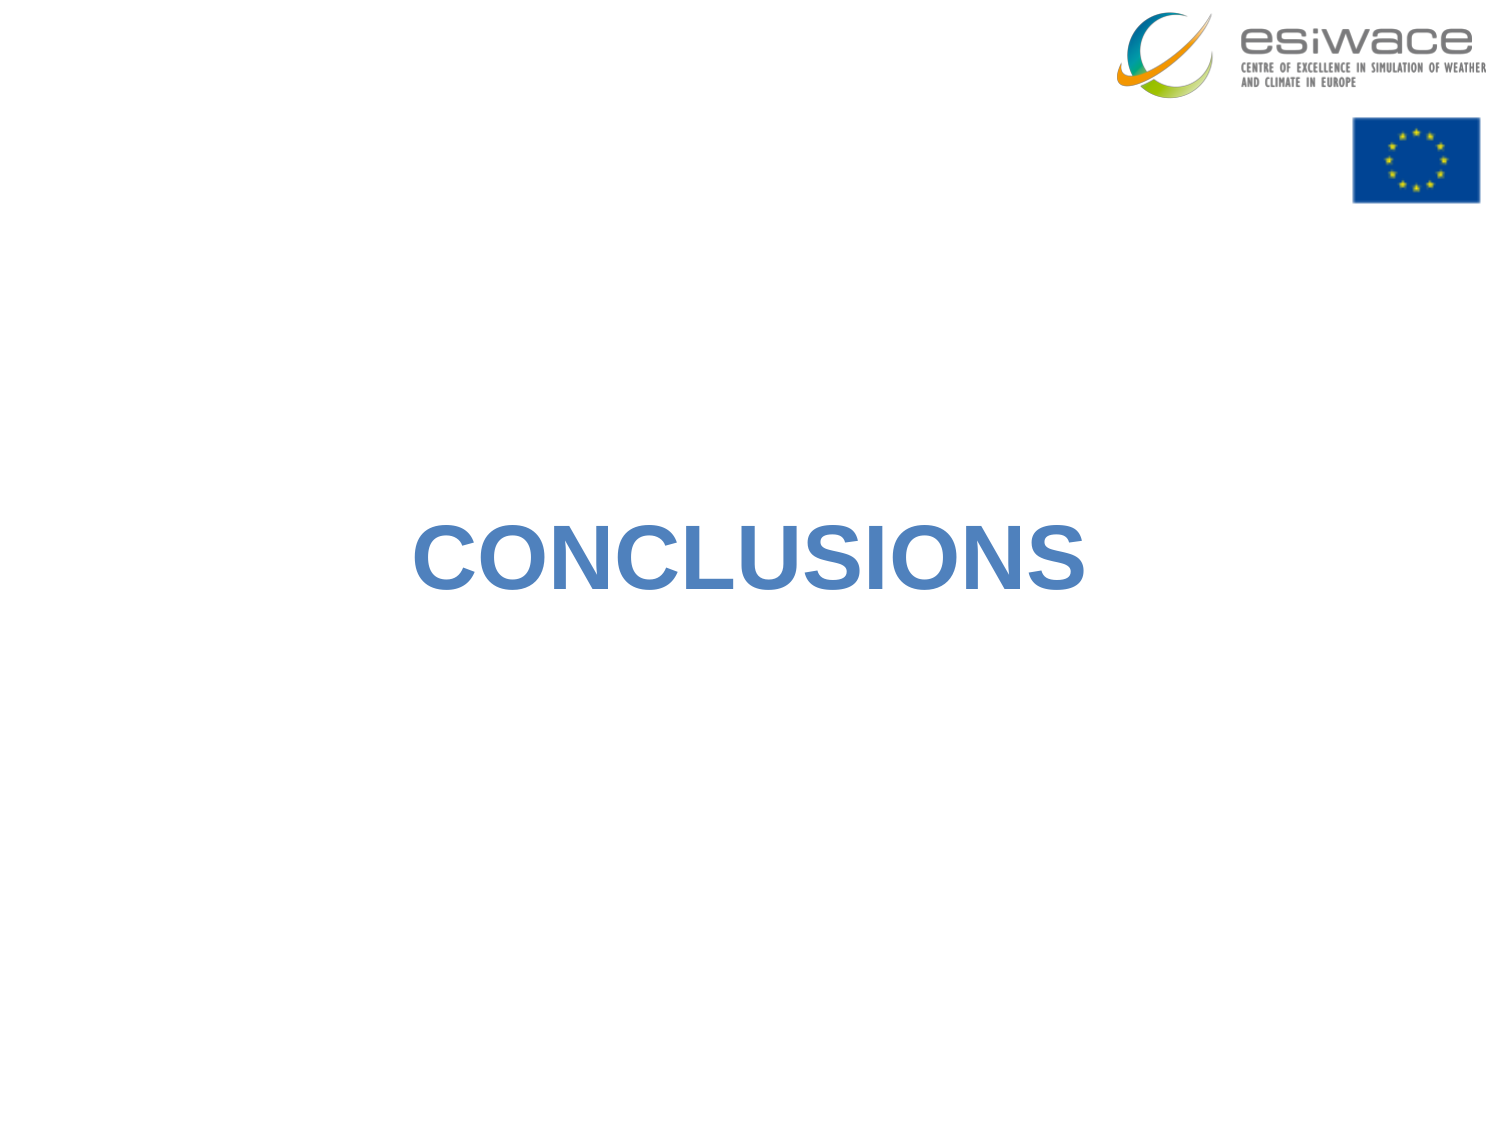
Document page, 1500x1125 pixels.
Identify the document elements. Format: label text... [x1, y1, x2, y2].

picture [1351, 116, 1483, 206]
picture [1111, 11, 1486, 101]
title CONCLUSIONS [29, 432, 1471, 674]
